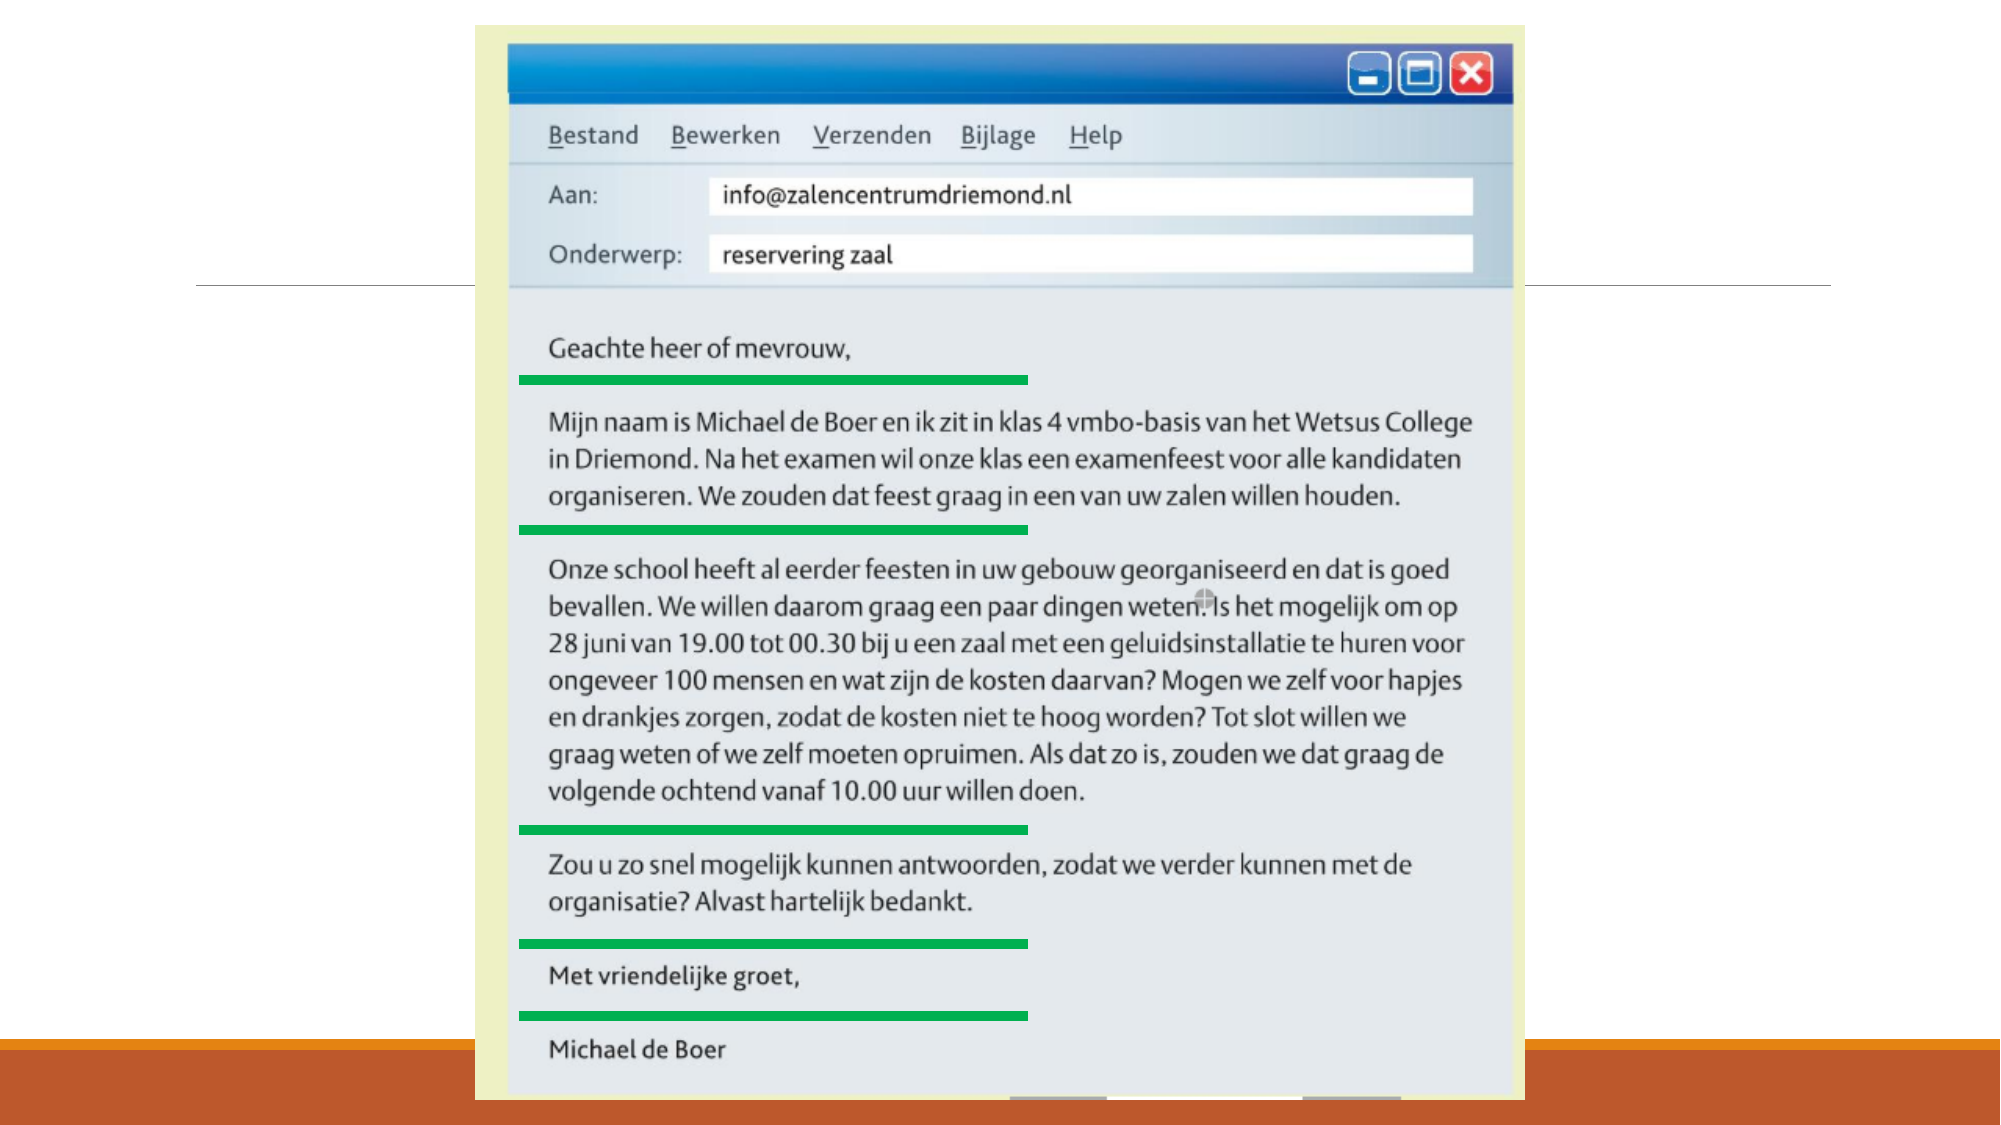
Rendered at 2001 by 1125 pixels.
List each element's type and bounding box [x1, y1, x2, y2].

picture [475, 25, 1525, 1100]
